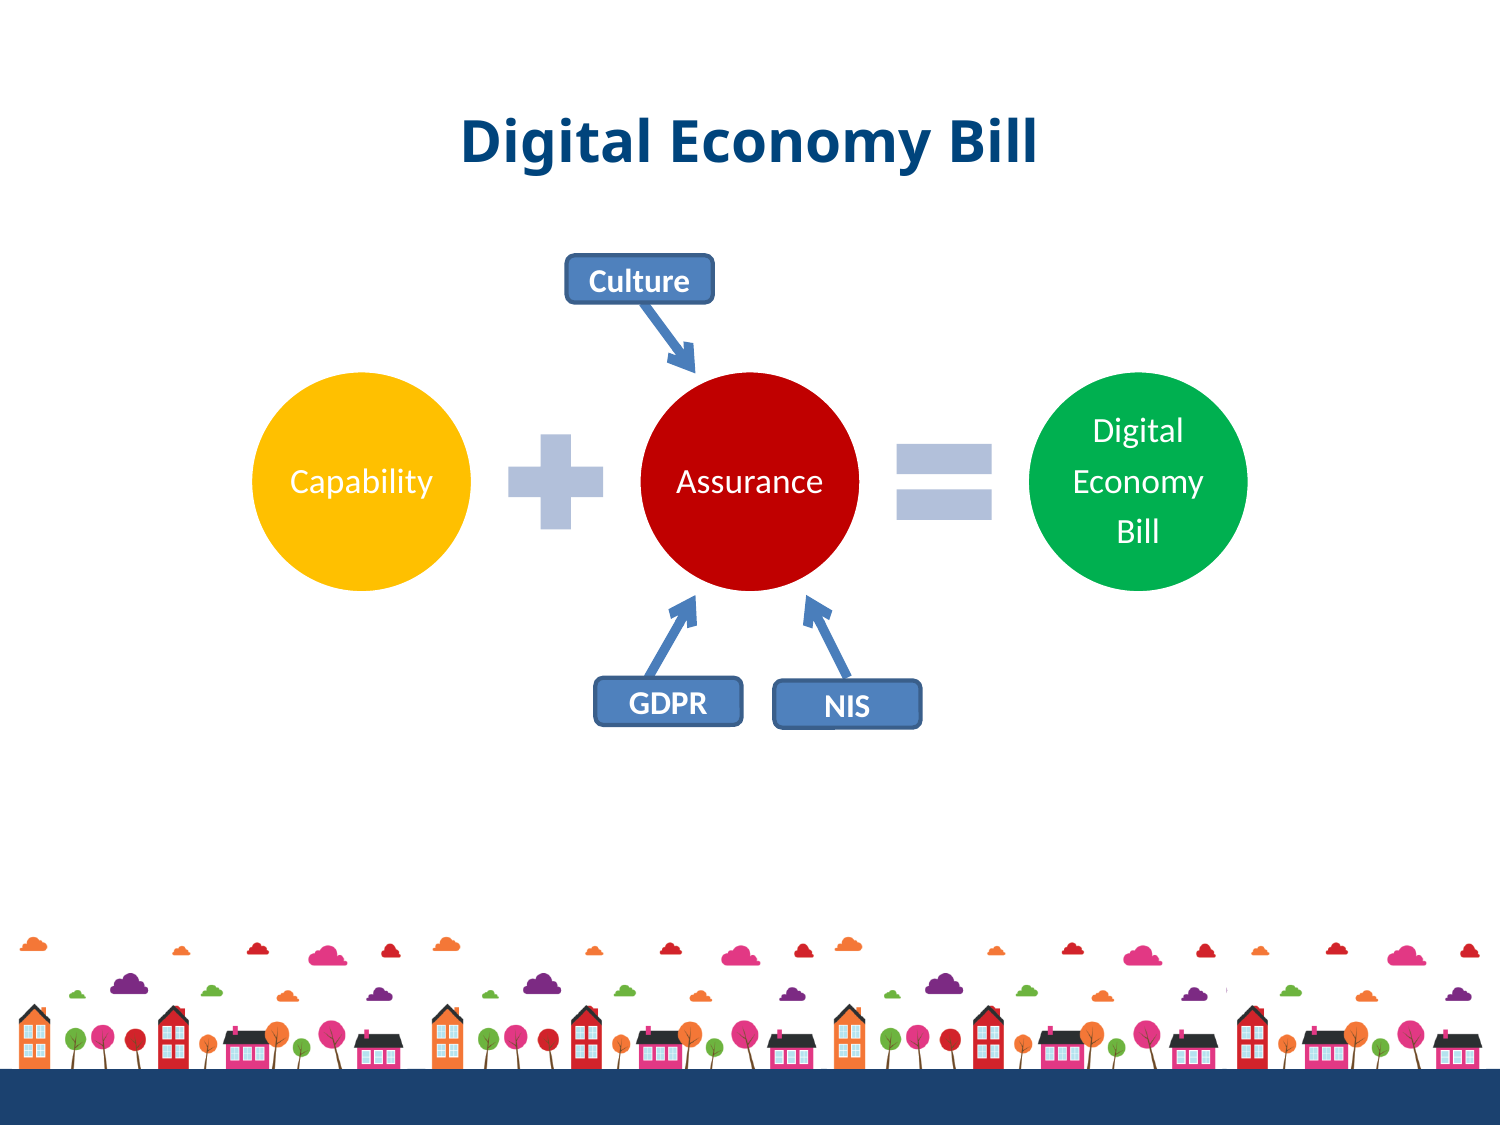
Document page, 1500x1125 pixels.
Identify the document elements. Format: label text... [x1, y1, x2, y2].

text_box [805, 594, 848, 678]
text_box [249, 148, 1251, 816]
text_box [642, 302, 696, 374]
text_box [647, 594, 696, 678]
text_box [0, 933, 1500, 1125]
title Digital Economy Bill [75, 45, 1425, 233]
